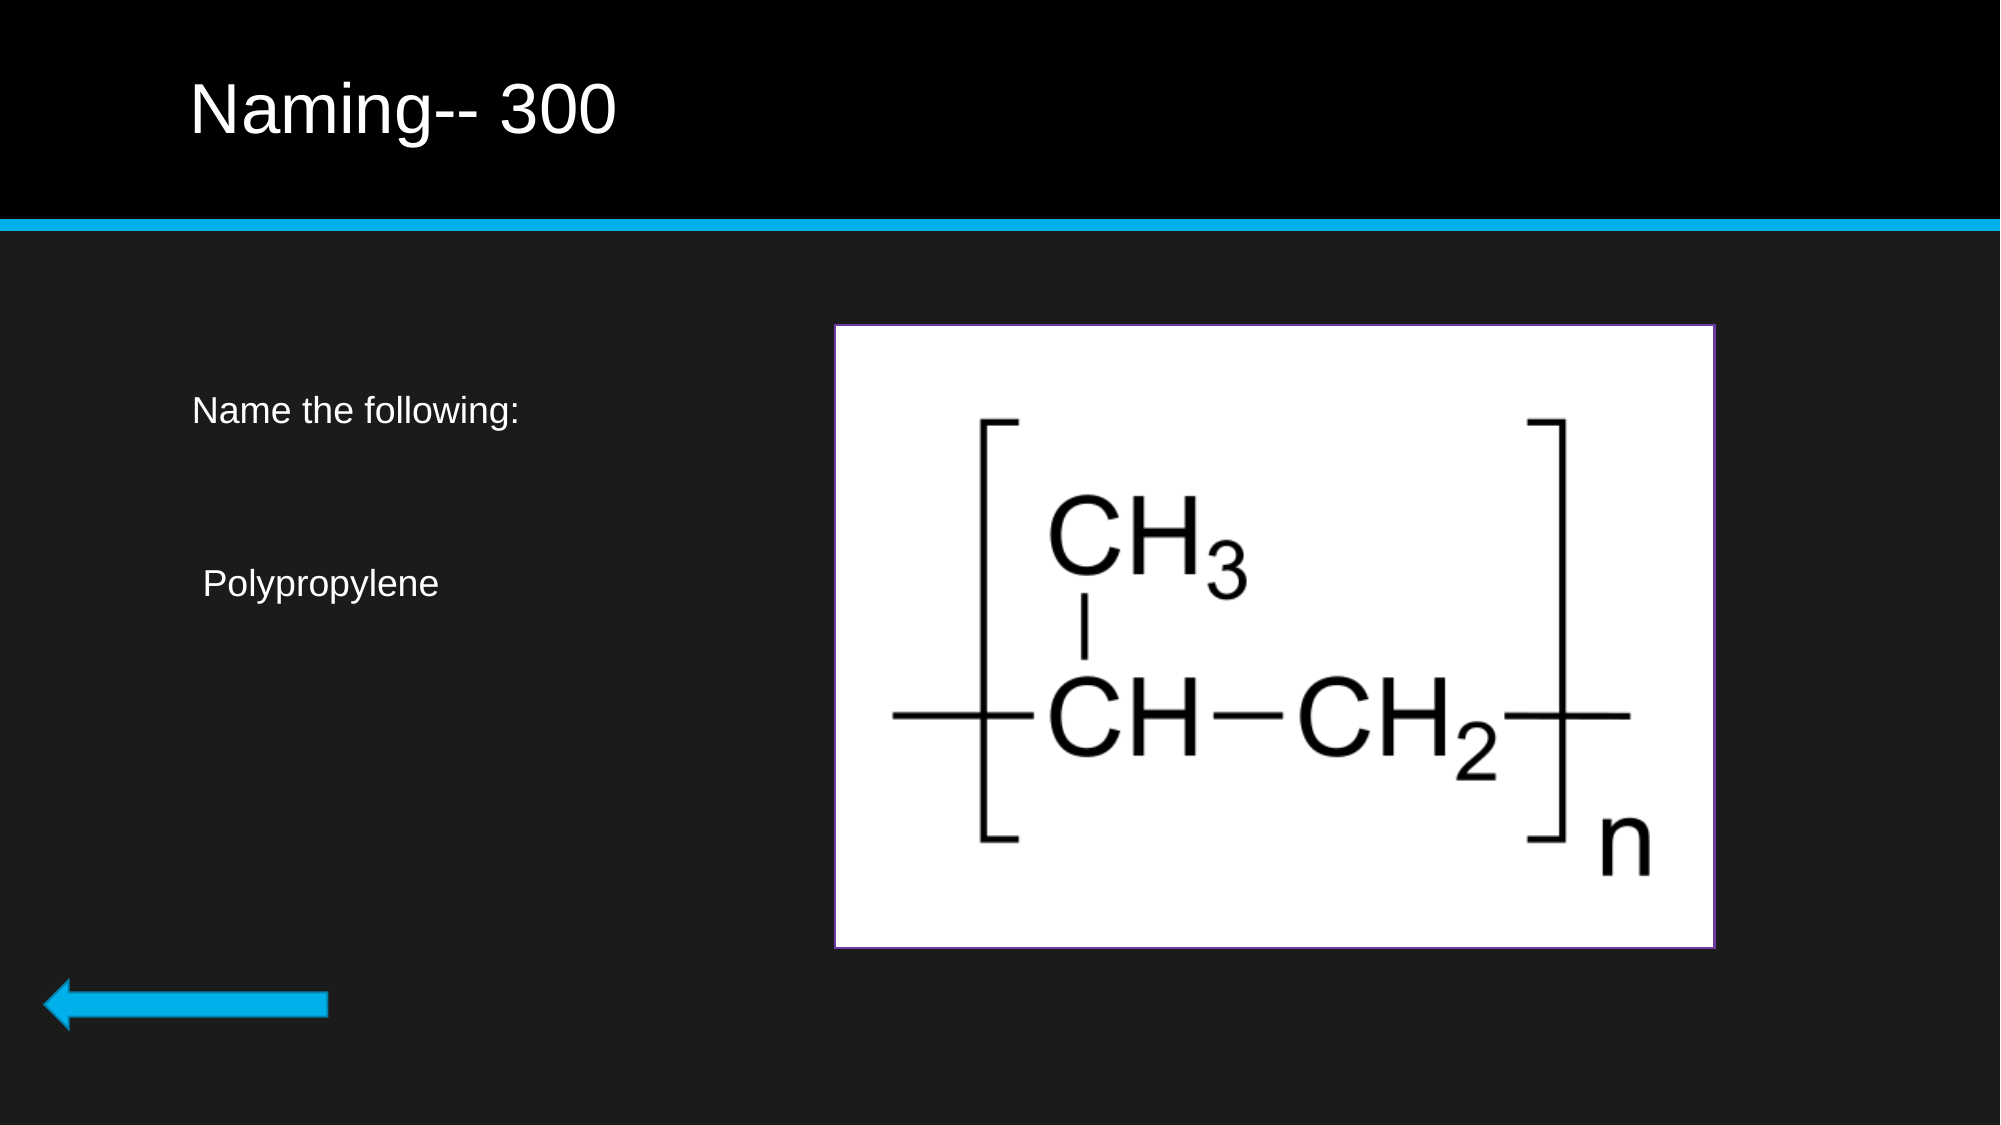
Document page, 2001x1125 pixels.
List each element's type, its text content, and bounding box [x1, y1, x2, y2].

text_box [42, 977, 329, 1032]
text_box [834, 324, 1716, 949]
text_box Name the following: [177, 379, 536, 439]
picture [874, 379, 1676, 895]
title Naming-- 300 [174, 20, 1825, 201]
text_box Polypropylene [187, 551, 455, 612]
